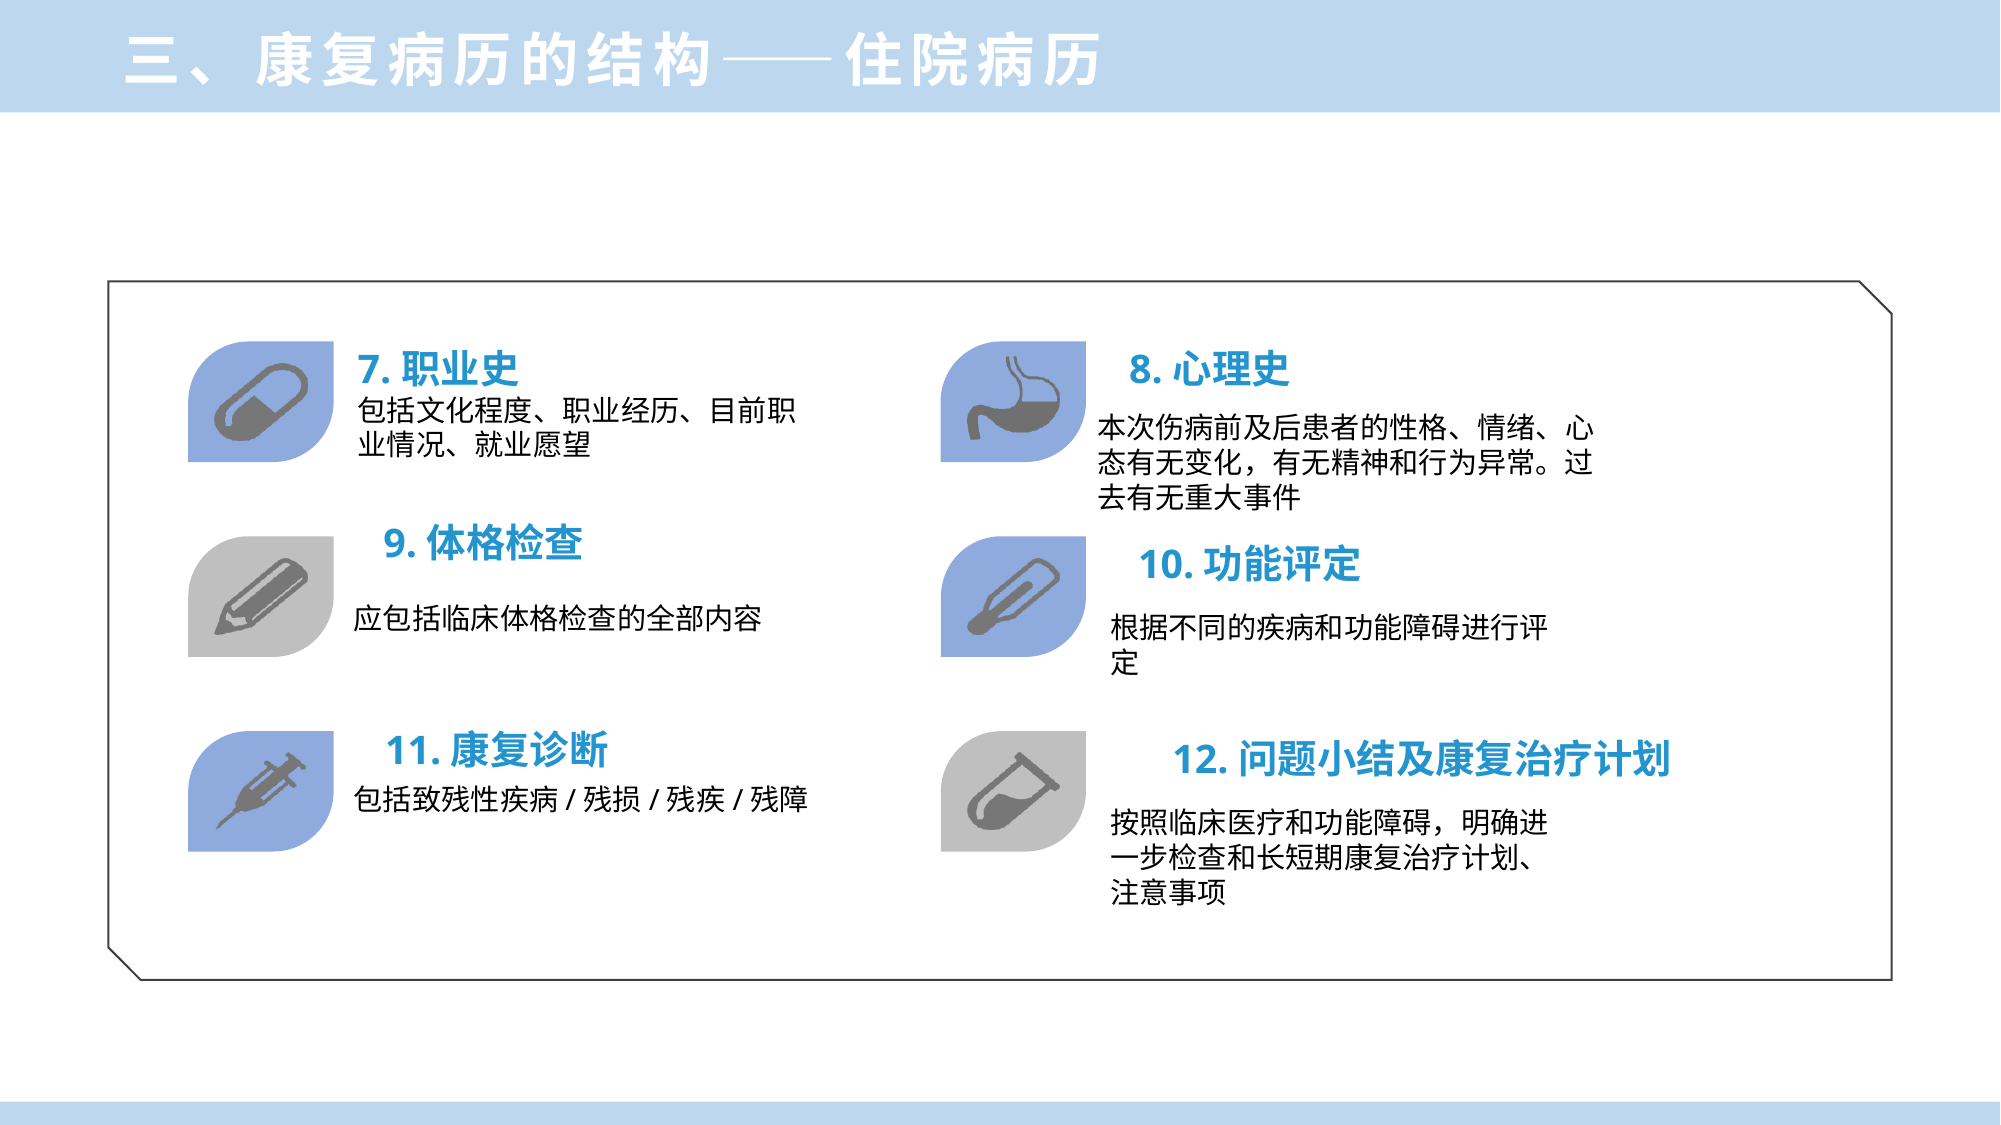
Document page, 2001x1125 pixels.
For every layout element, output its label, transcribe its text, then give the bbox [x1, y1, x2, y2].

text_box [188, 337, 1750, 919]
text_box [107, 280, 1893, 981]
text_box 三、康复病历的结构——住院病历 [66, 15, 1158, 101]
